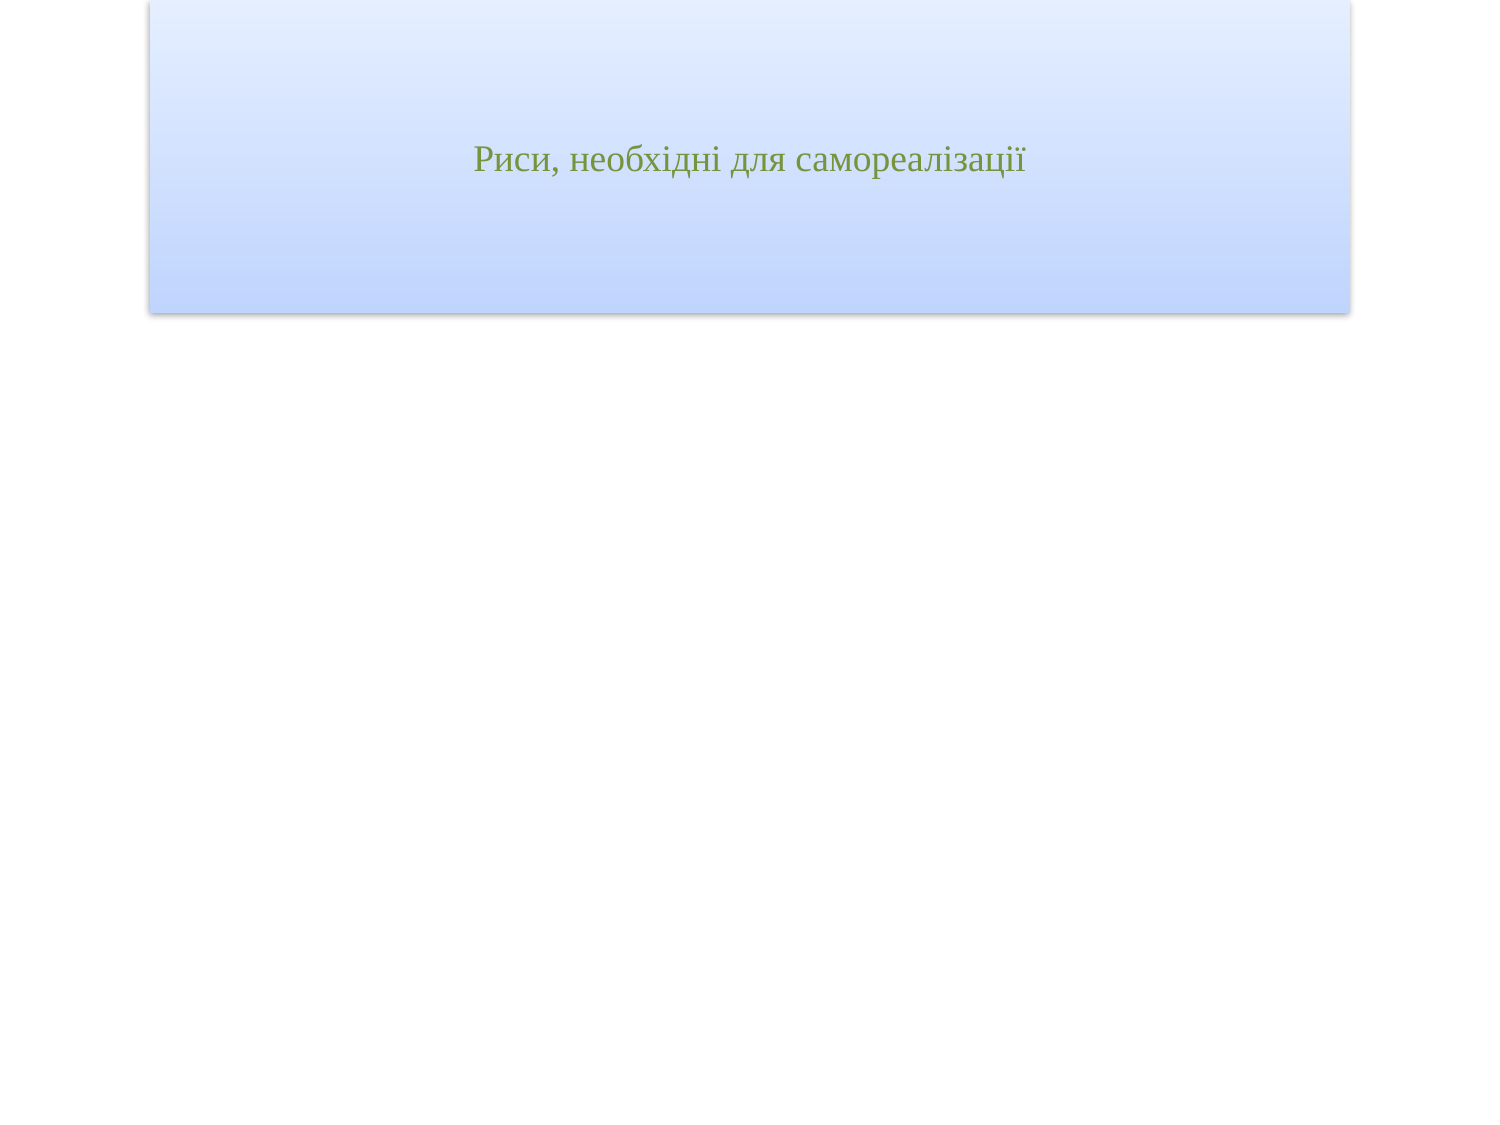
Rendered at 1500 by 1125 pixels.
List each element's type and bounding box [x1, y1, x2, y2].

text_box [0, 0, 1500, 1125]
